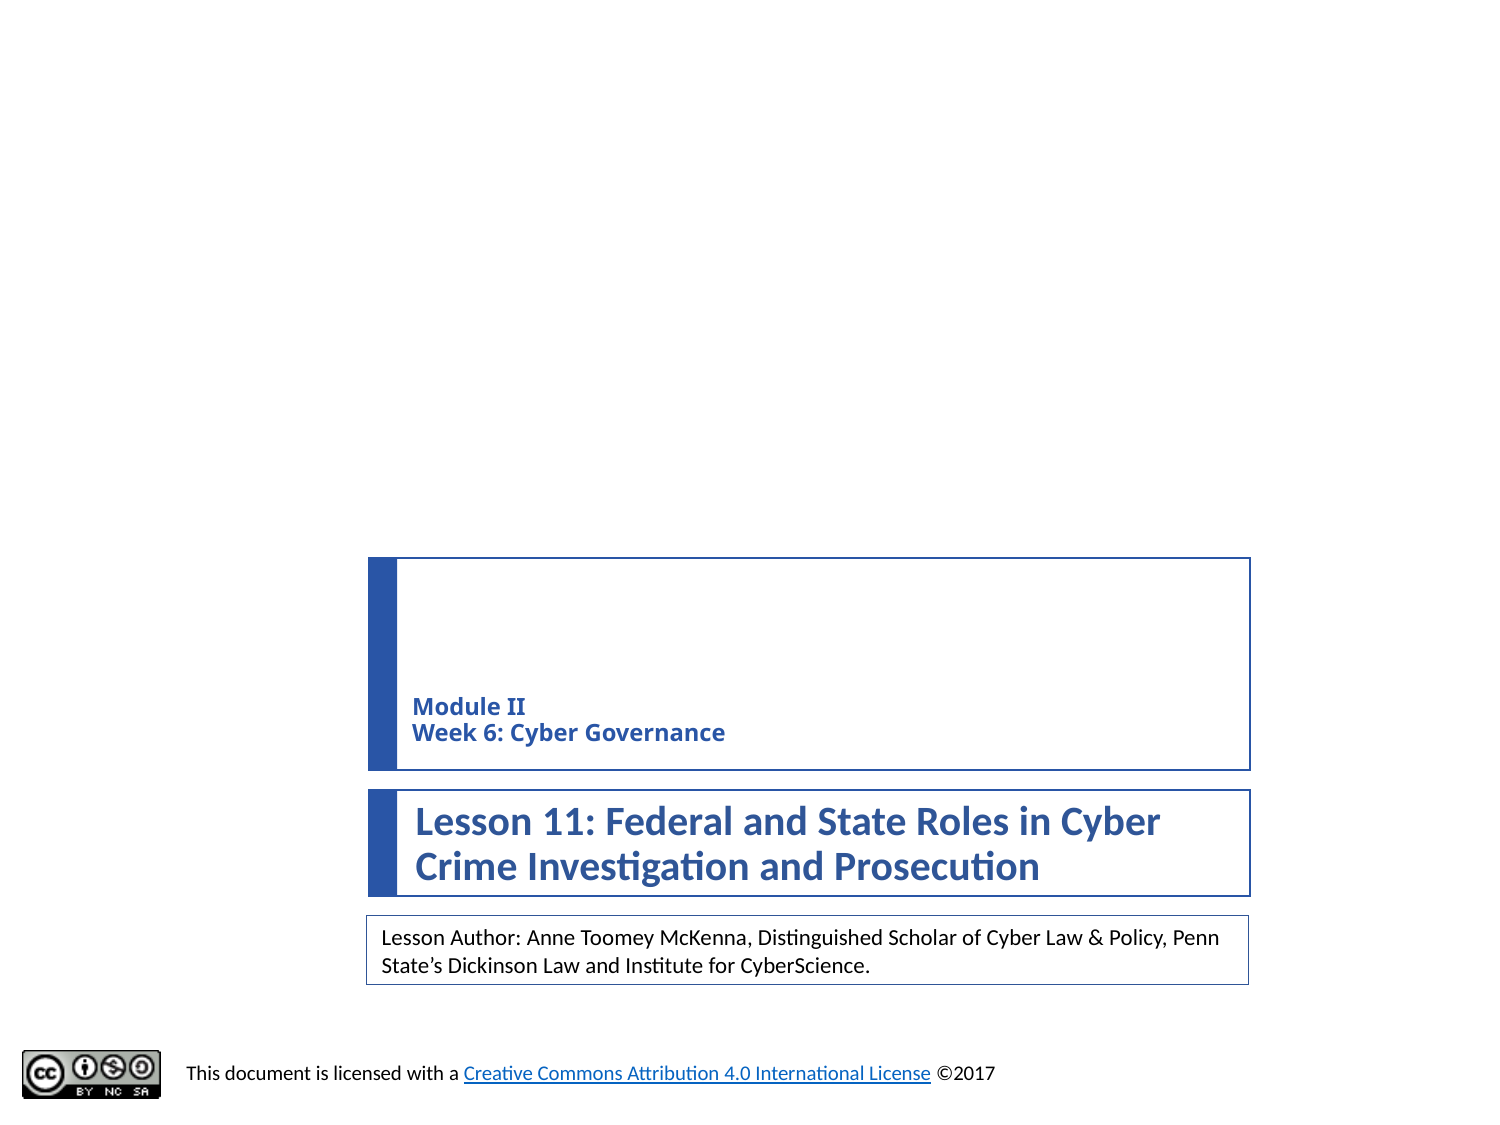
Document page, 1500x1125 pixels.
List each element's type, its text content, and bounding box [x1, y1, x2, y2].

text_box Lesson Author: Anne Toomey McKenna, Distinguished Scholar of Cyber Law & Policy, Penn State’s Dickinson Law and Institute for CyberScience. [366, 915, 1249, 985]
title Module II Week 6: Cyber Governance [396, 622, 1241, 755]
picture [22, 1050, 161, 1099]
list Lesson 11: Federal and State Roles in Cyber Crime Investigation and Prosecution [400, 791, 1266, 899]
